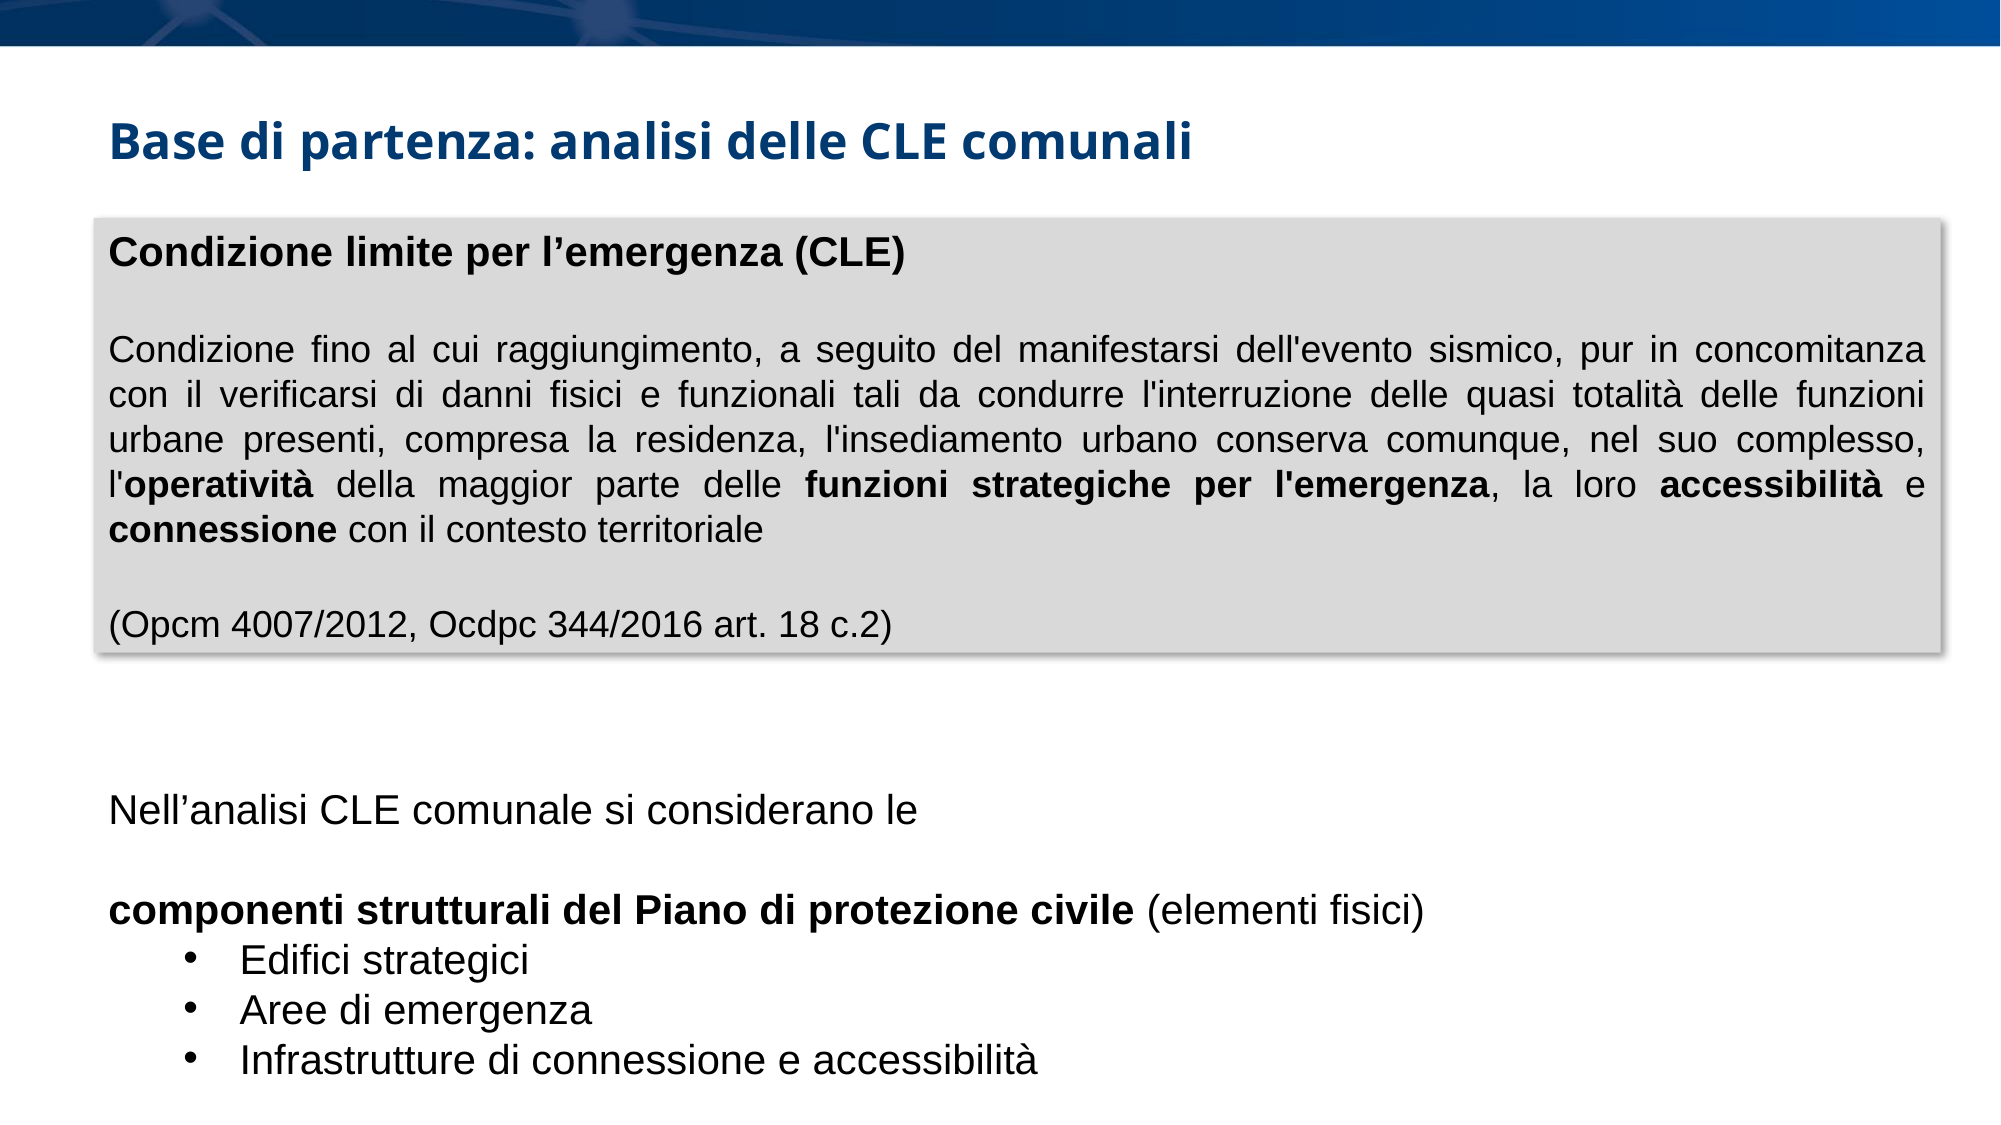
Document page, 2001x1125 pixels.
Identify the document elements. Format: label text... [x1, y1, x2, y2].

text_box Nell’analisi CLE comunale si considerano le componenti strutturali del Piano di protezione civile (elementi fisici) Edifici strategici Aree di emergenza Infrastrutture di connessione e accessibilità [93, 775, 1649, 1090]
text_box Base di partenza: analisi delle CLE comunali [93, 102, 1941, 178]
text_box Condizione limite per l’emergenza (CLE) Condizione fino al cui raggiungimento, a seguito del manifestarsi dell'evento sismico, pur in concomitanza con il verificarsi di danni fisici e funzionali tali da condurre l'interruzione delle quasi totalità delle funzioni urbane presenti, compresa la residenza, l'insediamento urbano conserva comunque, nel suo complesso, l'operatività della maggior parte delle funzioni strategiche per l'emergenza, la loro accessibilità e connessione con il contesto territoriale (Opcm 4007/2012, Ocdpc 344/2016 art. 18 c.2) [93, 217, 1941, 653]
picture [0, 0, 2001, 1125]
